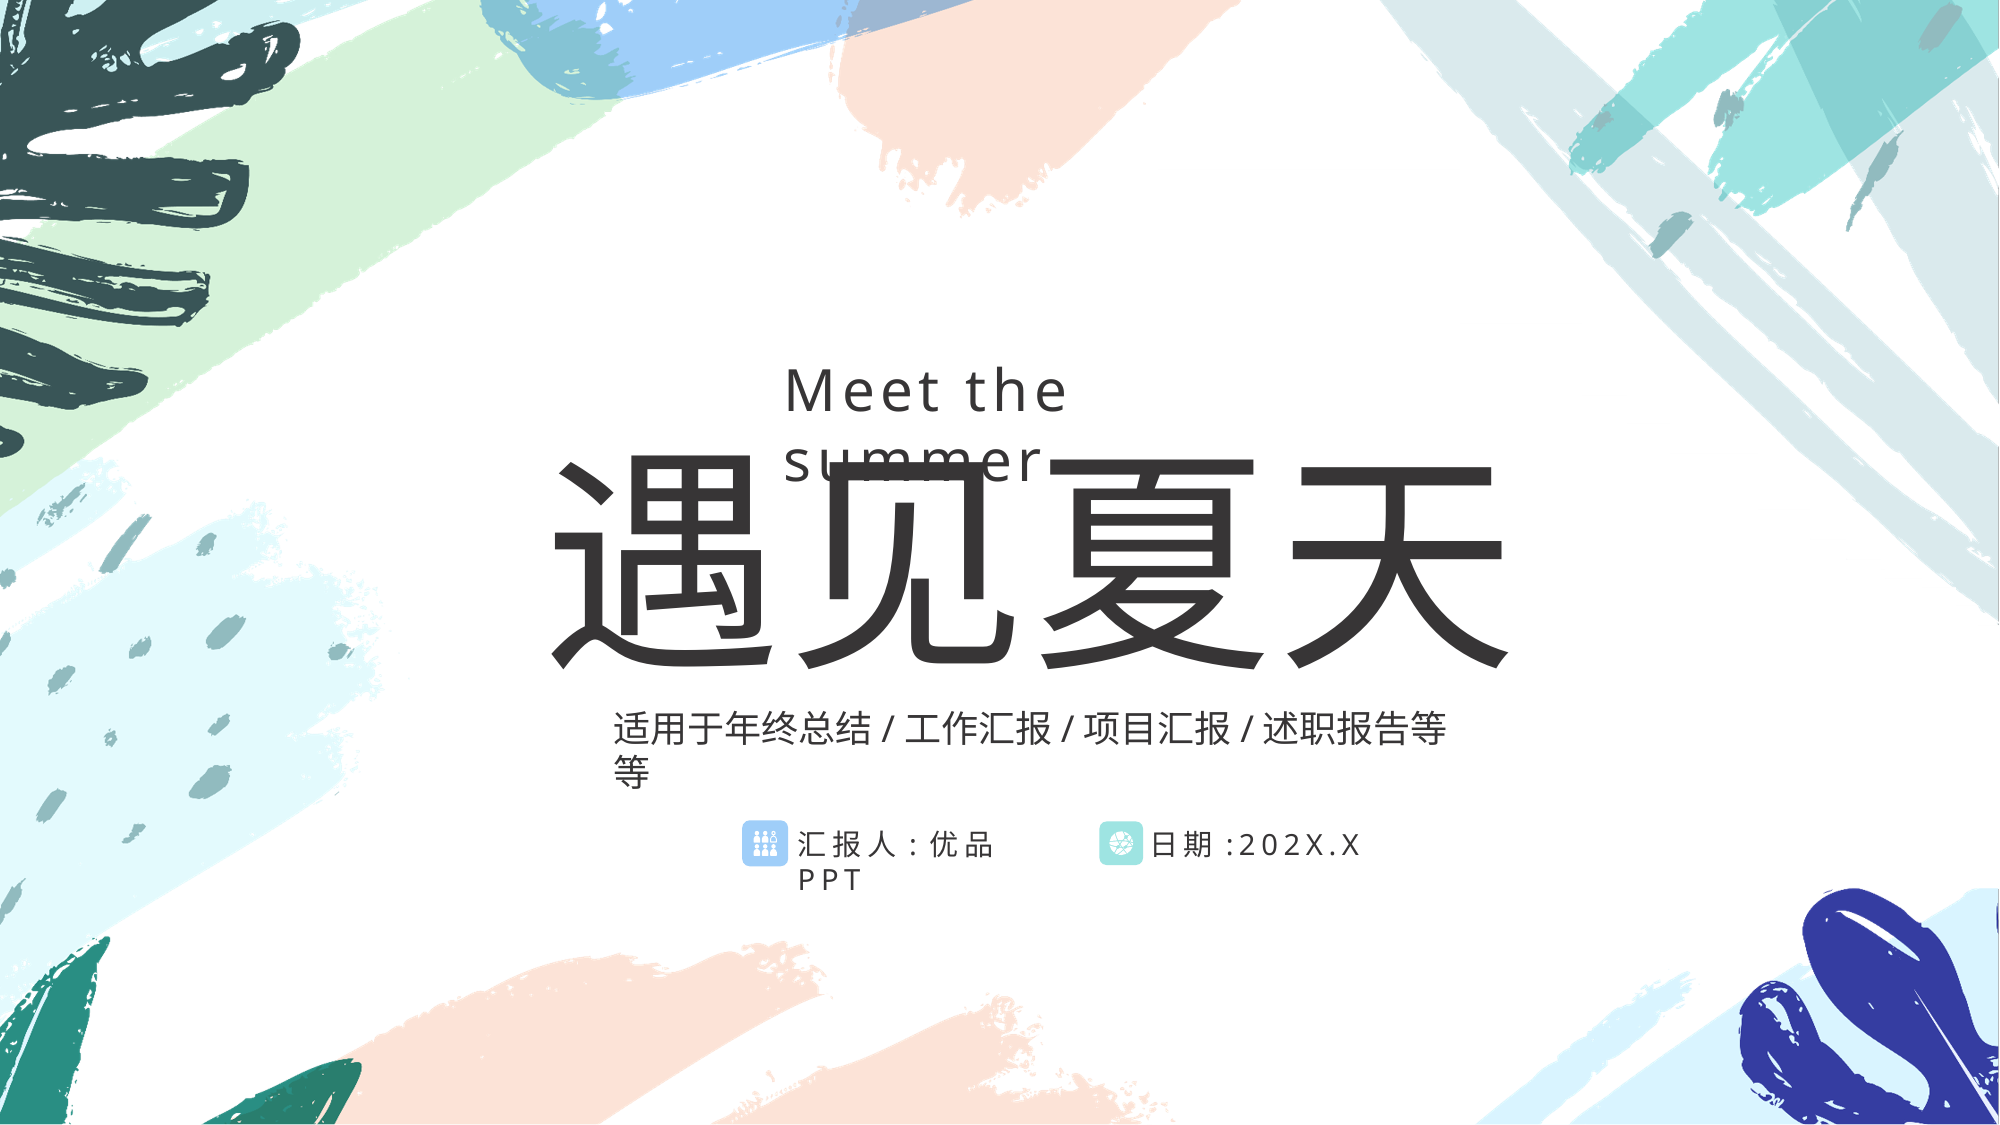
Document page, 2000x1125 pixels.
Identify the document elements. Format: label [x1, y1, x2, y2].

text_box [742, 820, 789, 867]
text_box [1099, 821, 1144, 866]
picture [0, 0, 1999, 1125]
